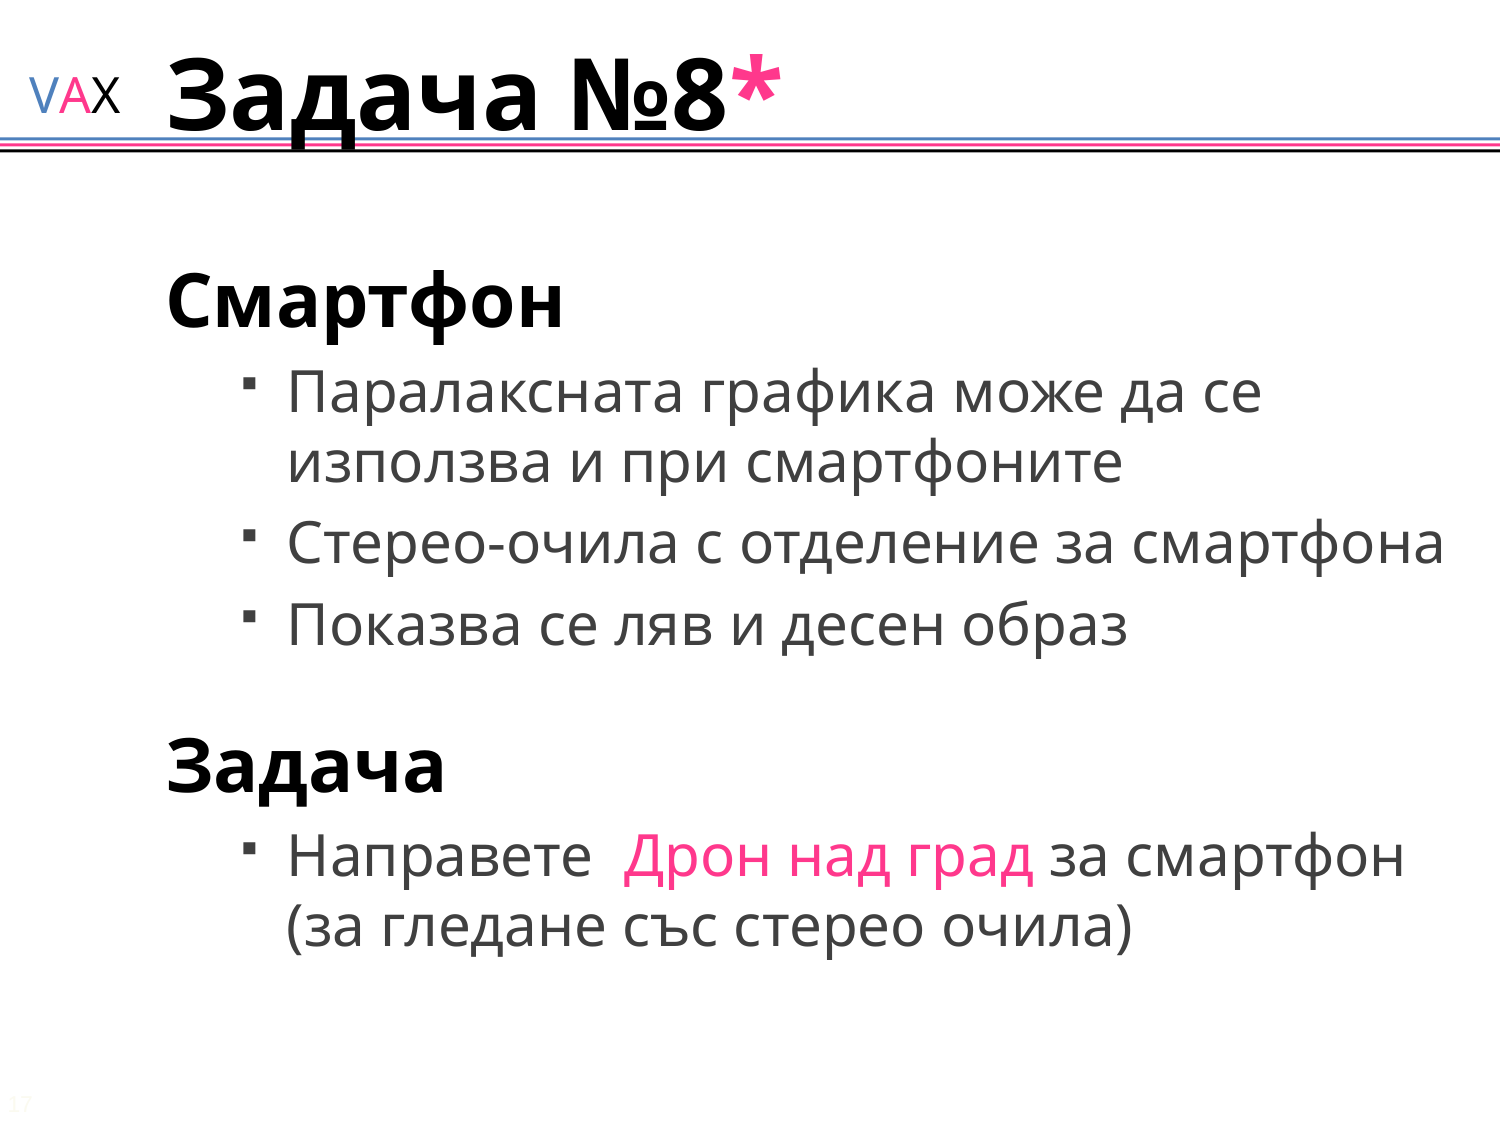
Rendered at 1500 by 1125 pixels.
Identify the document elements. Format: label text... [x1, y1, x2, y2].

title Задача №8* [0, 37, 1500, 144]
